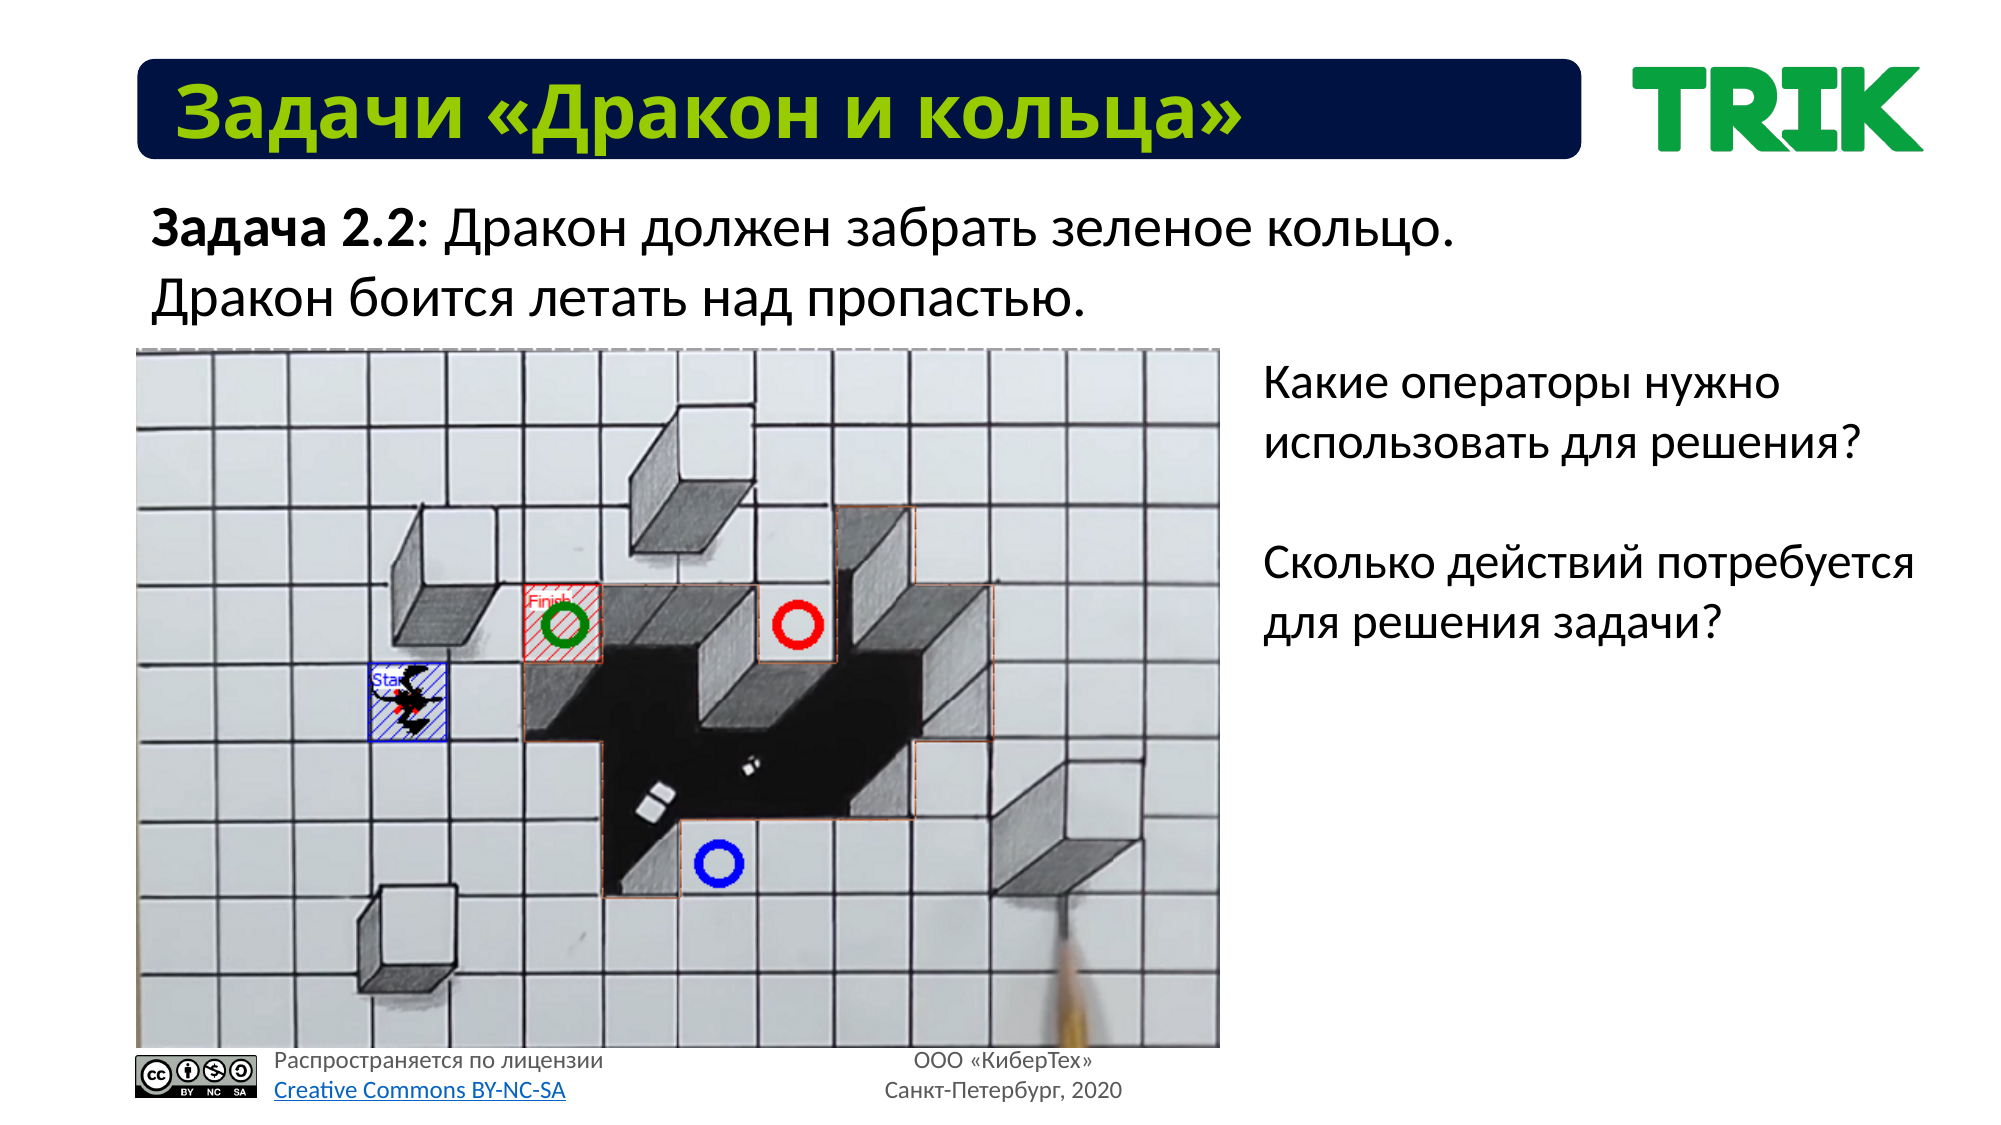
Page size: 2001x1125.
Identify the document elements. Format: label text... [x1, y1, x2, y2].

text_box Задача 2.2: Дракон должен забрать зеленое кольцо. Дракон боится летать над пропастью. [136, 180, 1565, 336]
picture [135, 1055, 257, 1098]
picture [1631, 64, 1924, 154]
title Задачи «Дракон и кольца» [174, 61, 1528, 155]
picture [136, 348, 1220, 1048]
text_box Какие операторы нужно использовать для решения? Сколько действий потребуется для решения задачи? [1248, 340, 1943, 656]
